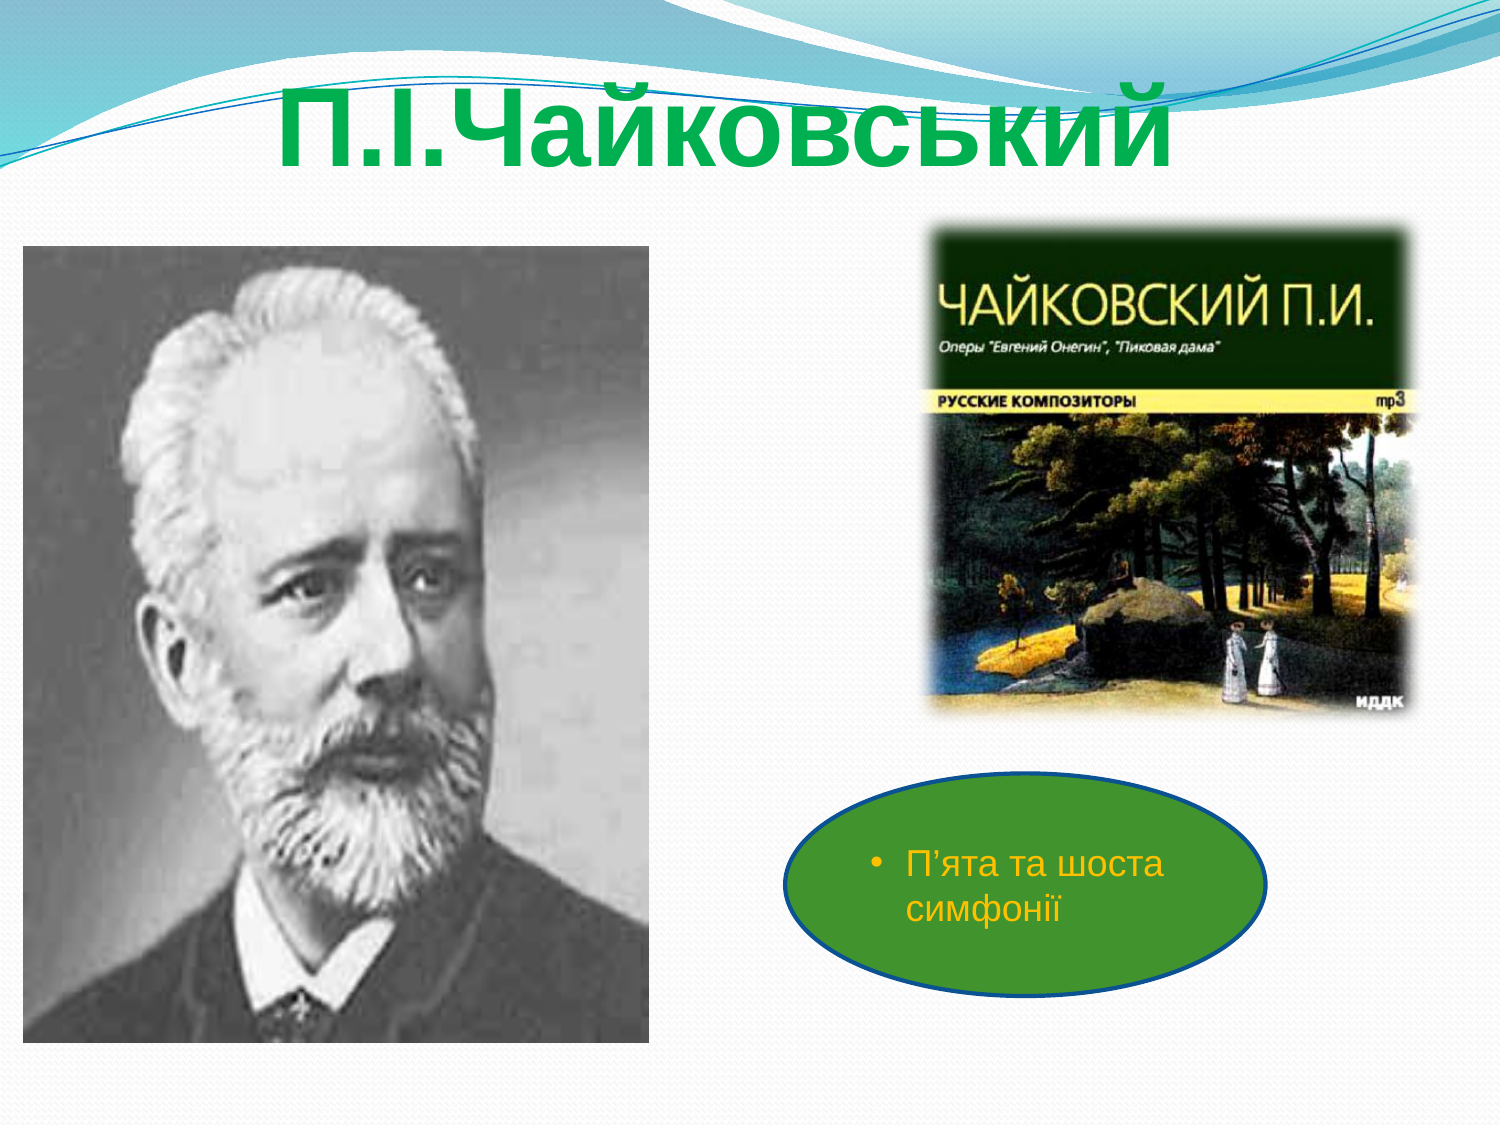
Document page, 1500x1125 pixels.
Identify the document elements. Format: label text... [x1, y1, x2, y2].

text_box П’ята та шоста симфонії [855, 831, 1184, 937]
text_box П.І.Чайковський [199, 46, 1254, 197]
text_box [782, 771, 1268, 999]
picture [913, 210, 1425, 727]
picture [23, 245, 649, 1044]
